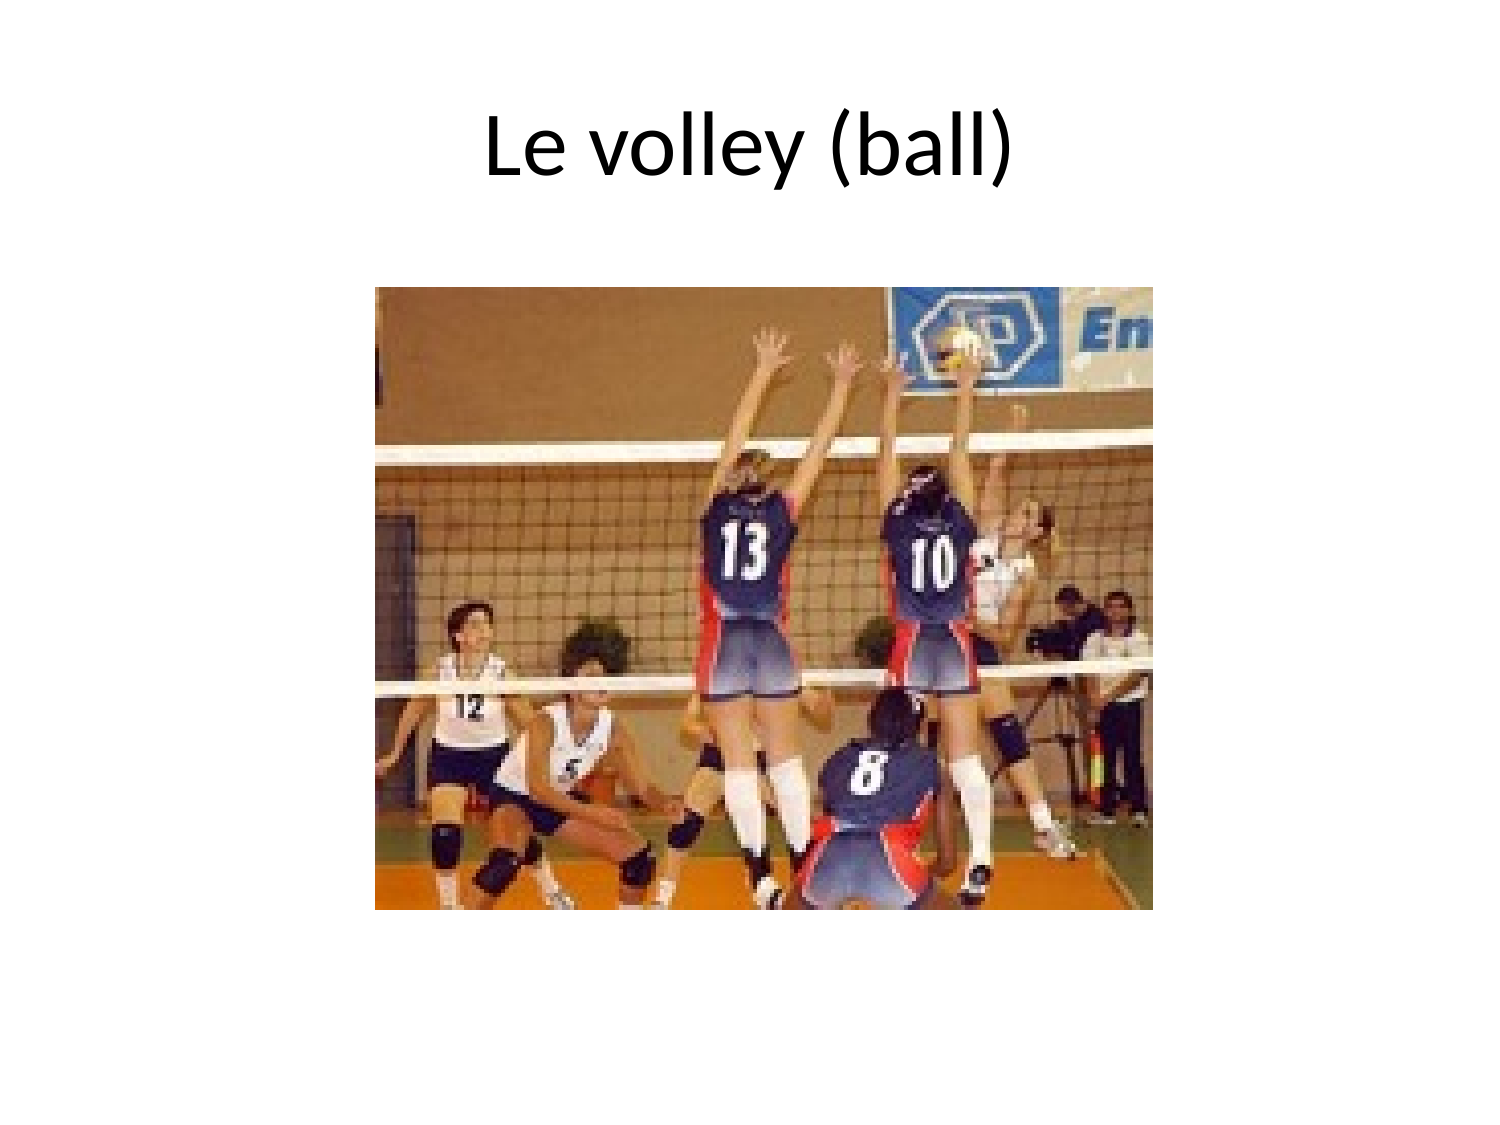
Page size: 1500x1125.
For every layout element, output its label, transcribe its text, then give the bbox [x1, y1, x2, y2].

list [374, 287, 1153, 910]
title Le volley (ball) [75, 45, 1425, 233]
